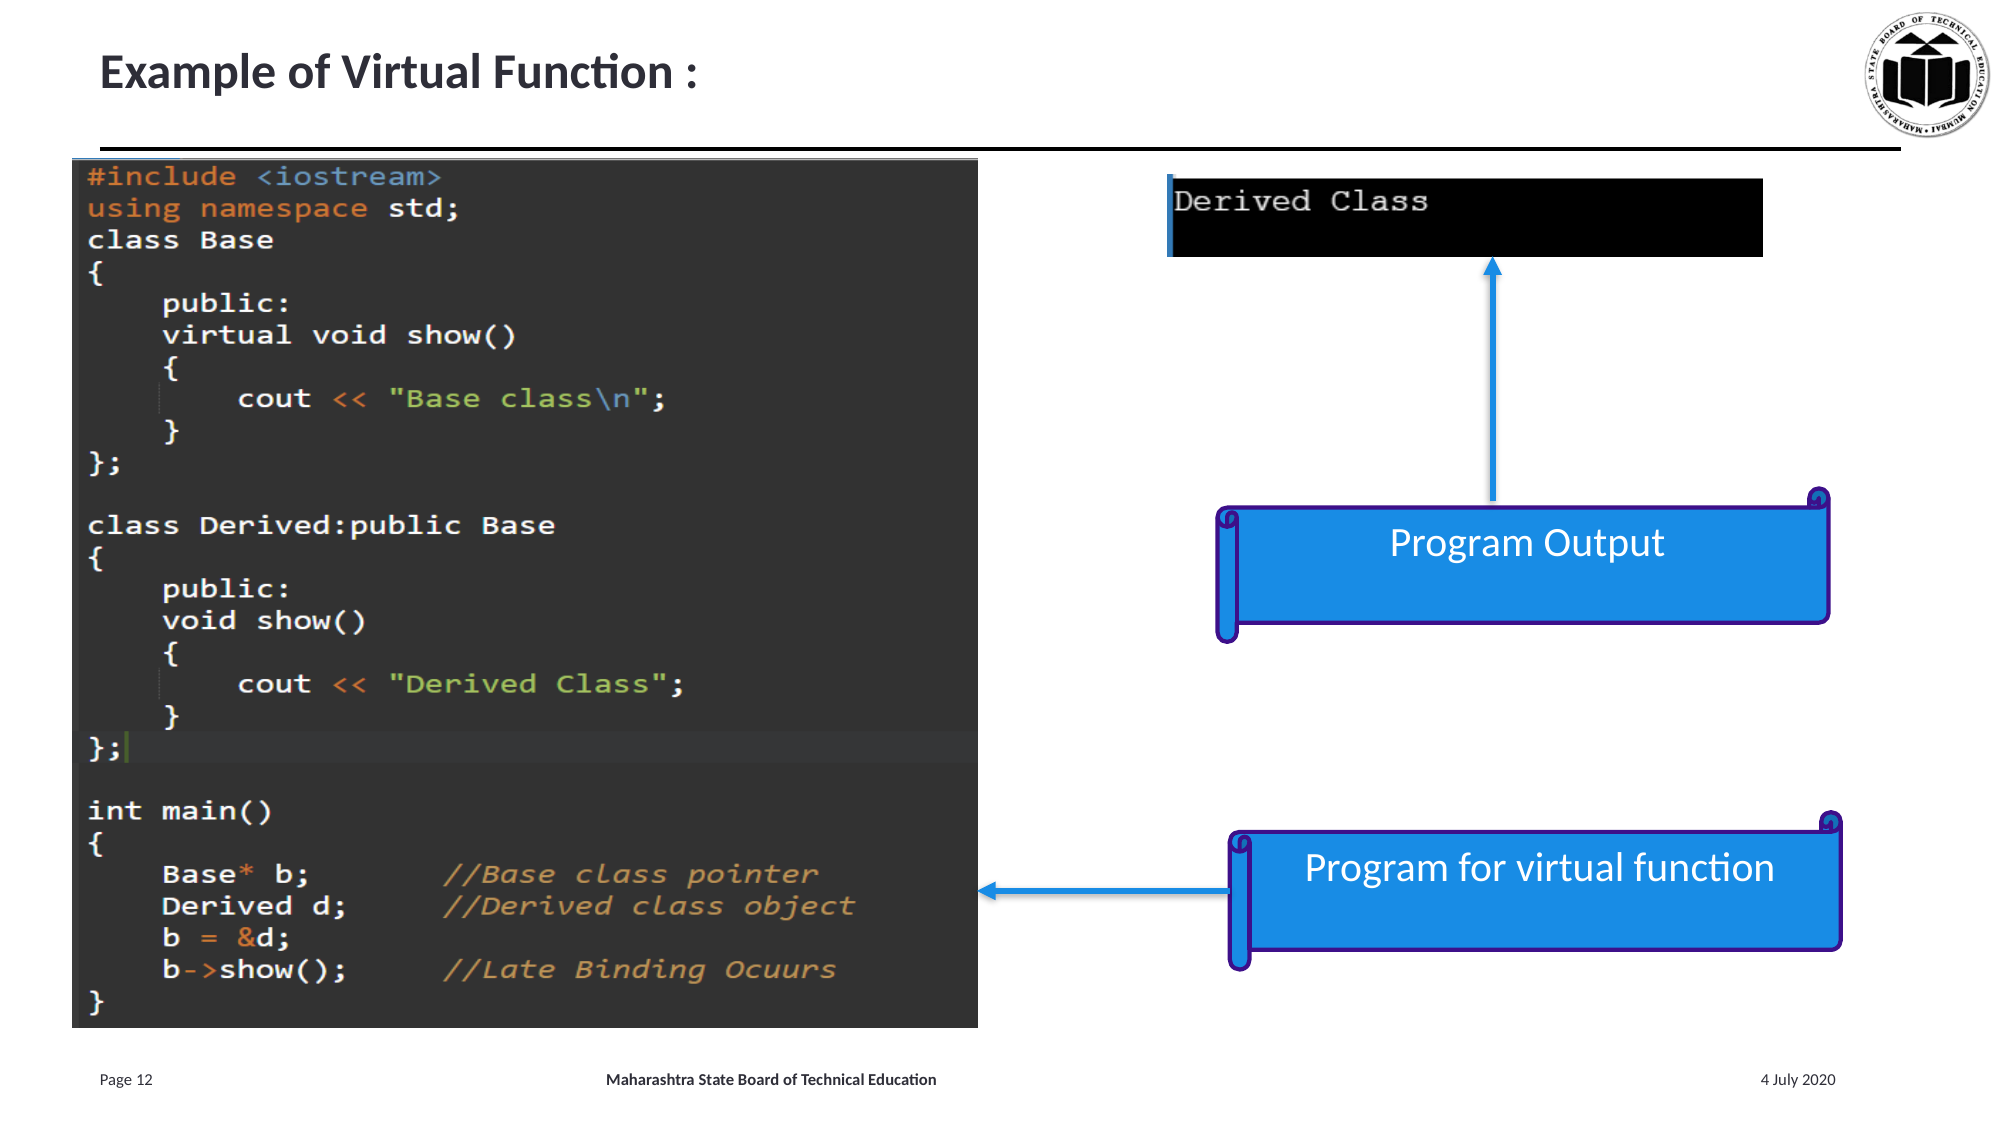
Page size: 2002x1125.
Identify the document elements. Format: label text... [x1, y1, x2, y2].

picture [1852, 0, 2001, 149]
text_box Program for virtual function [1229, 812, 1841, 970]
text_box Program Output [1217, 488, 1829, 642]
picture [72, 158, 978, 1029]
picture [1167, 174, 1764, 257]
title Example of Virtual Function : [100, 48, 1901, 146]
